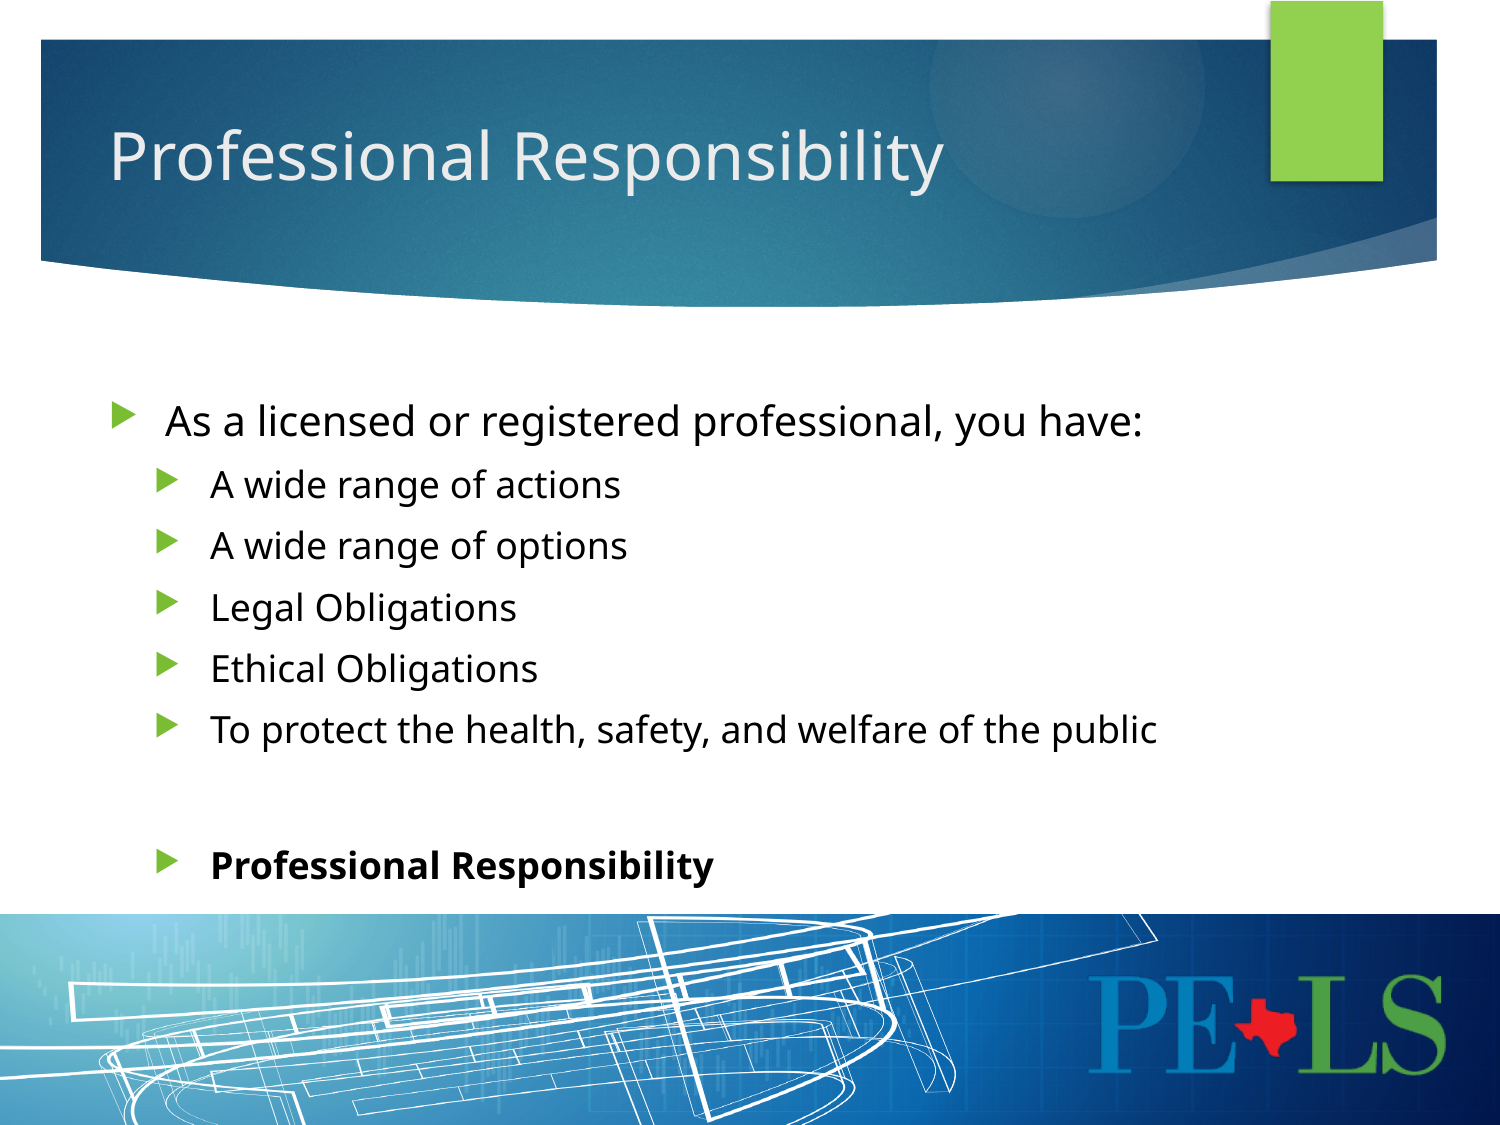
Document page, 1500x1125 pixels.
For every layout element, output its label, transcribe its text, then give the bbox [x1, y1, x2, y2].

picture [0, 914, 1500, 1125]
list As a licensed or registered professional, you have: A wide range of actions A wide range of options Legal Obligations Ethical Obligations To protect the health, safety, and welfare of the public Professional Responsibility [93, 392, 1407, 1037]
title Professional Responsibility [93, 38, 1444, 201]
